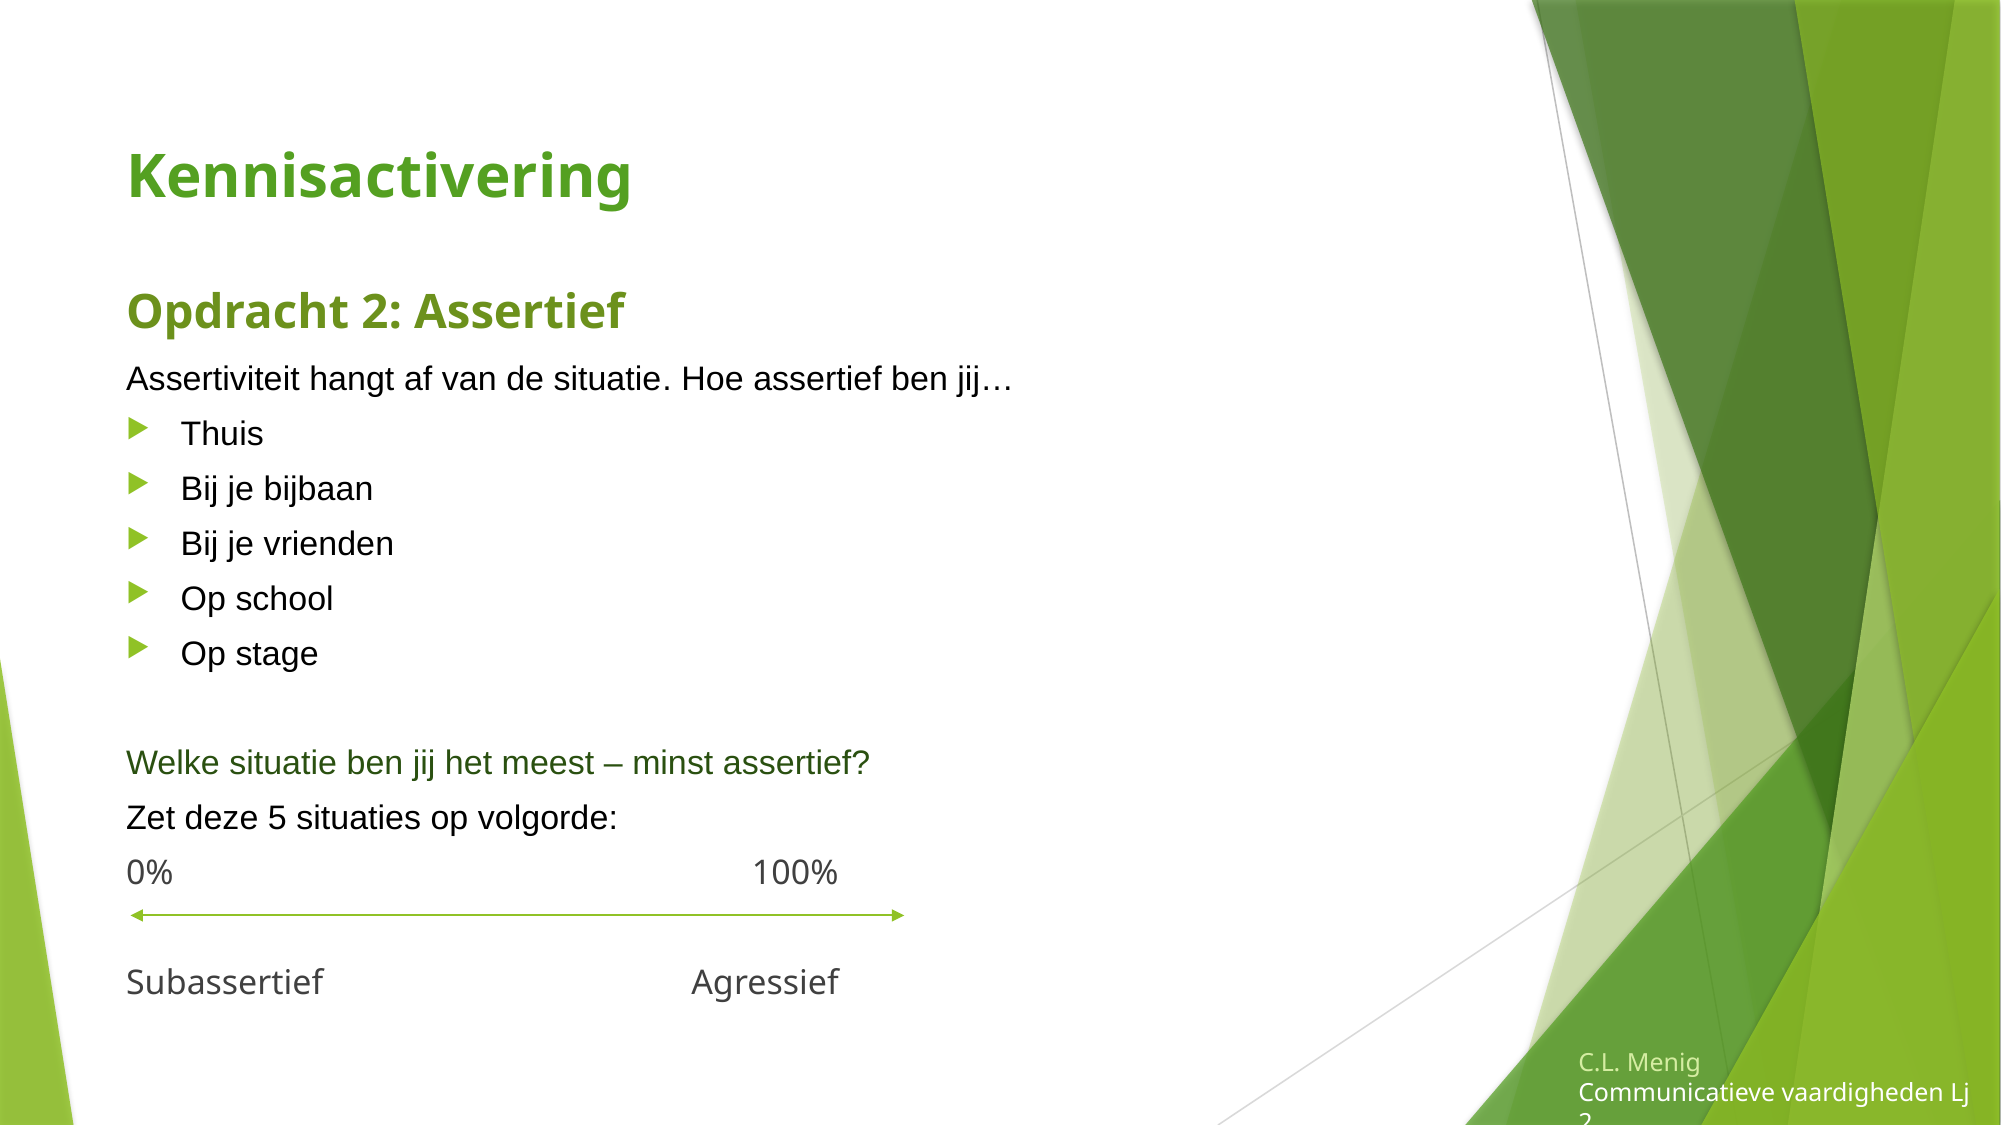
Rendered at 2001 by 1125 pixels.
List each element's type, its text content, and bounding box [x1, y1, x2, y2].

text_box C.L. Menig Communicatieve vaardigheden Lj 2 [1563, 1038, 2000, 1125]
text_box Assertiviteit hangt af van de situatie​. Hoe assertief ben jij… Thuis​ Bij je bijbaan​ Bij je vrienden​ Op school​ Op stage​ Welke situatie ben jij het meest – minst assertief?​ Zet deze 5 situaties op volgorde:​ 0% 100% Subassertief Agressief [111, 349, 1541, 1013]
text_box Kennisactivering Opdracht 2: Assertief [111, 129, 1522, 347]
